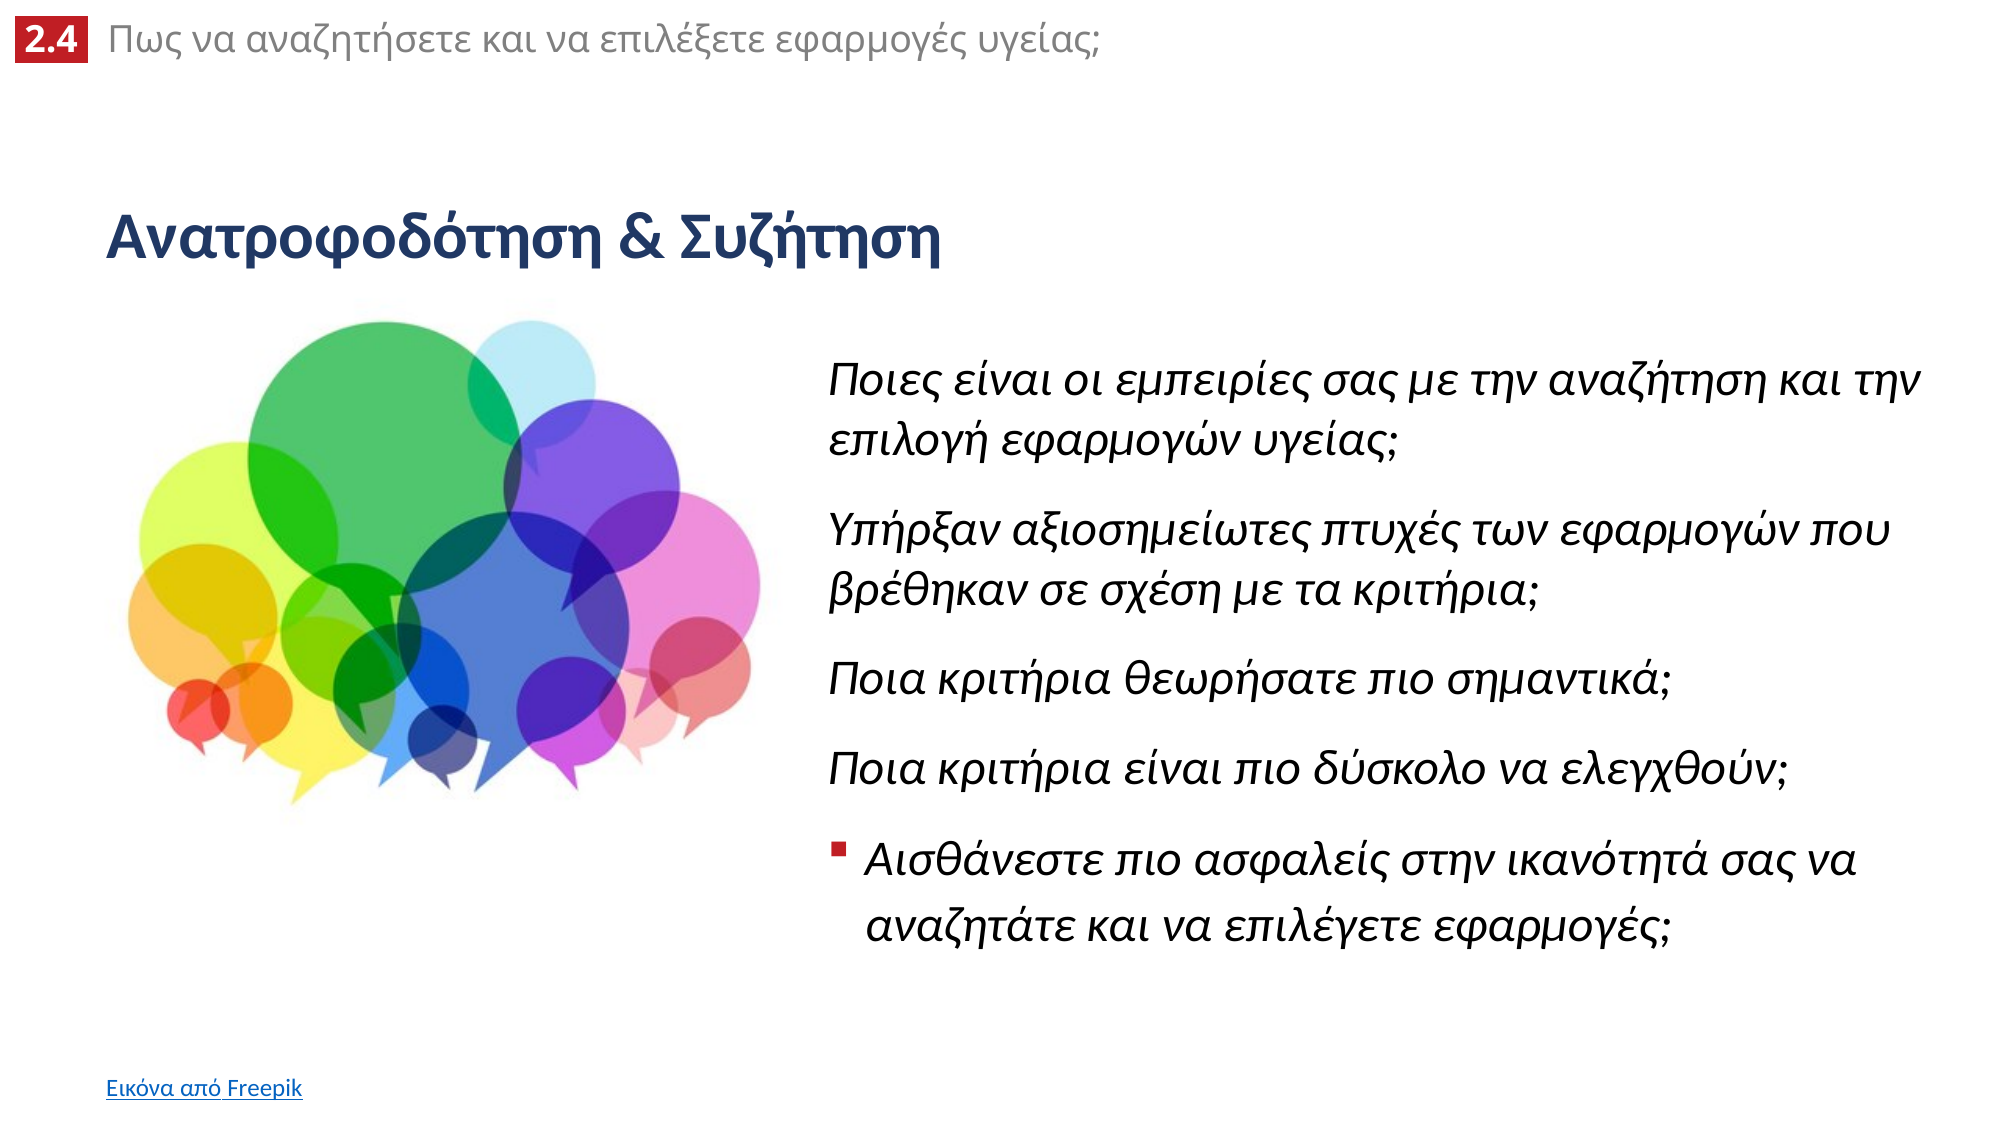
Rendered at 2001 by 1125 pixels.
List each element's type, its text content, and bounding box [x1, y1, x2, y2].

title Ανατροφοδότηση & Συζήτηση [91, 177, 1906, 297]
text_box Εικόνα από Freepik [91, 1064, 1102, 1110]
list Ποιες είναι οι εμπειρίες σας με την αναζήτηση και την επιλογή εφαρμογών υγείας; Υπήρξαν αξιοσημείωτες πτυχές των εφαρμογών που βρέθηκαν σε σχέση με τα κριτήρια; Ποια κριτήρια θεωρήσατε πιο σημαντικά; Ποια κριτήρια είναι πιο δύσκολο να ελεγχθούν; Αισθάνεστε πιο ασφαλείς στην ικανότητά σας να αναζητάτε και να επιλέγετε εφαρμογές; [812, 338, 2000, 1107]
picture [91, 296, 784, 829]
